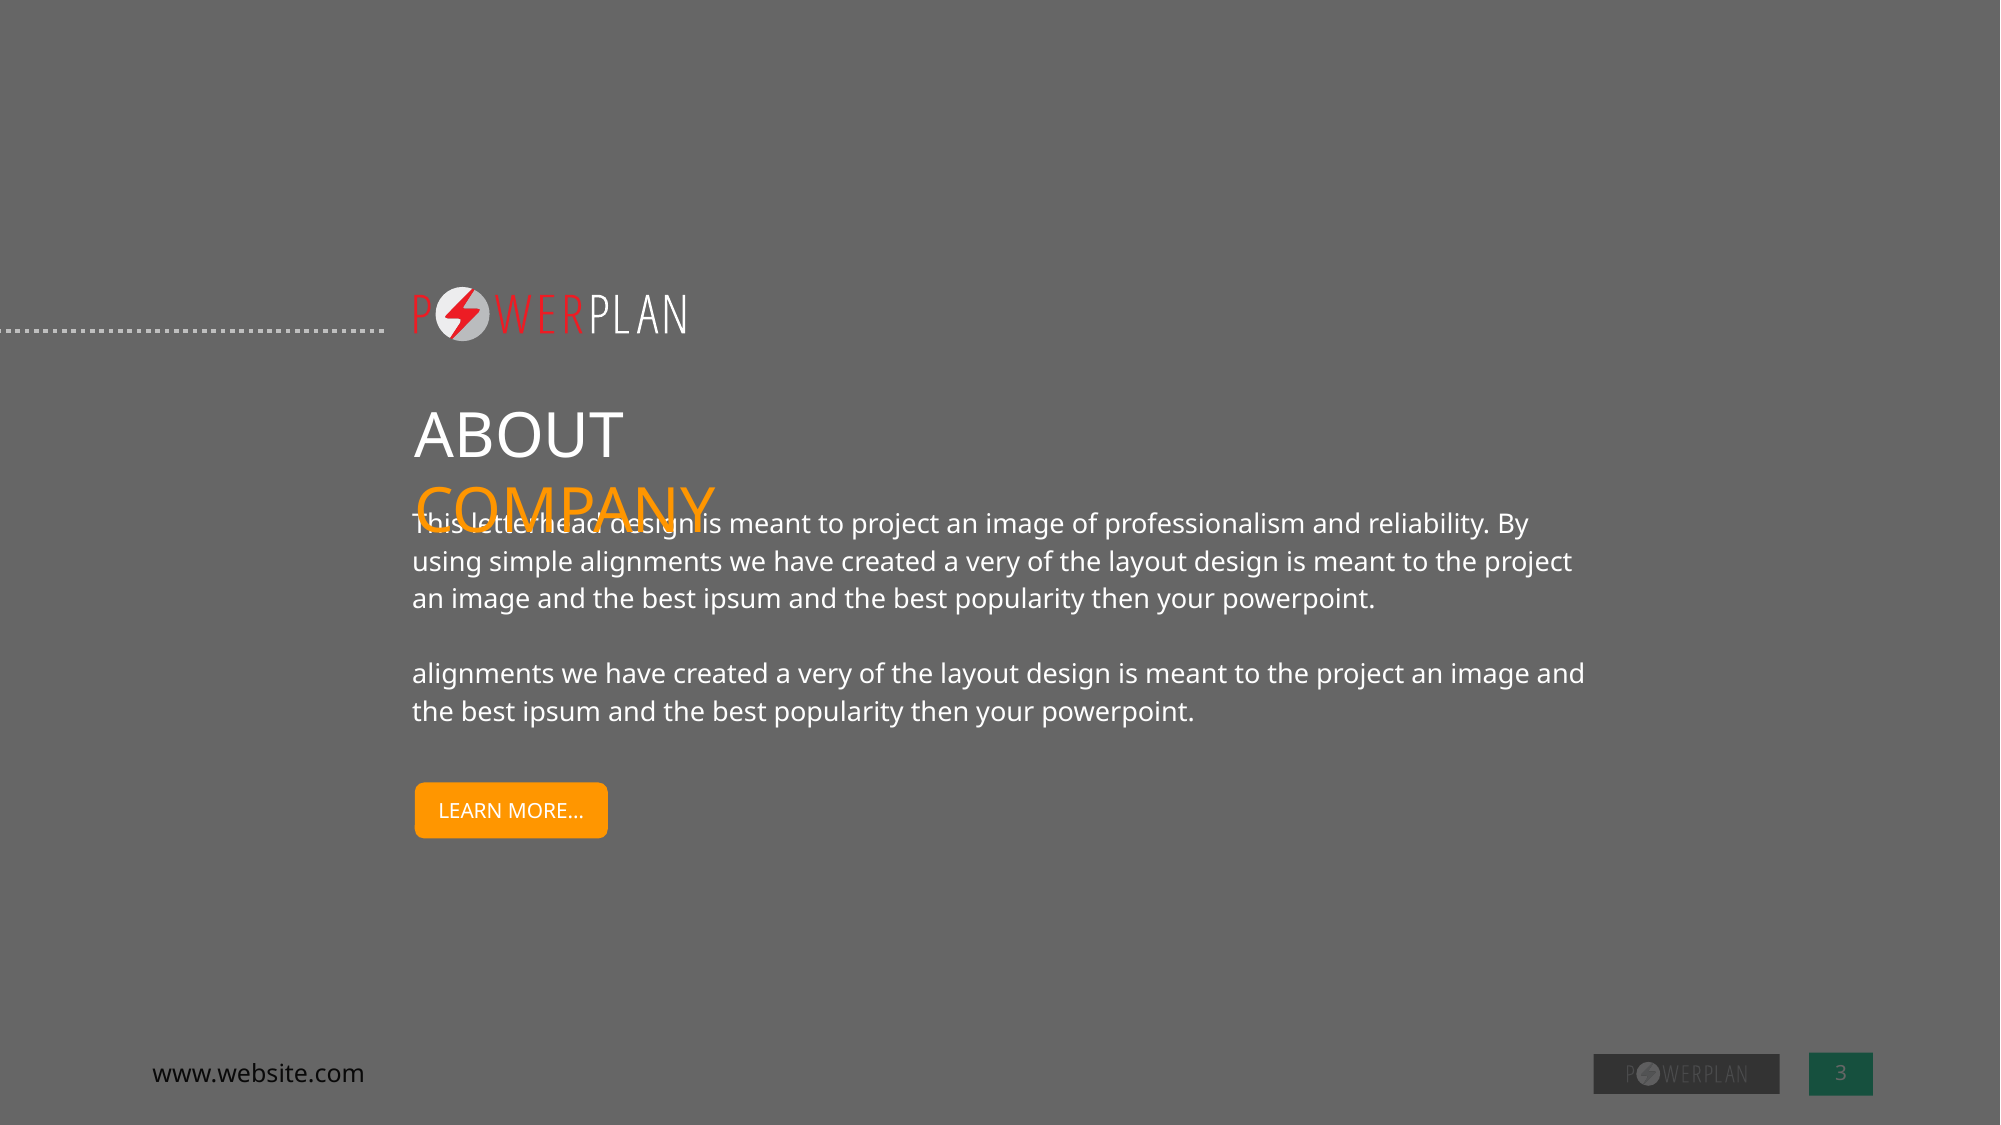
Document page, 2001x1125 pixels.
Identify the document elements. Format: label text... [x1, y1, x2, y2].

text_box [405, 782, 618, 839]
text_box This letterhead design is meant to project an image of professionalism and reliability. By using simple alignments we have created a very of the layout design is meant to the project an image and the best ipsum and the best popularity then your powerpoint. alignments we have created a very of the layout design is meant to the project an image and the best ipsum and the best popularity then your powerpoint. [412, 478, 1603, 750]
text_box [414, 286, 686, 342]
text_box [0, 0, 2000, 1125]
text_box ABOUT COMPANY [399, 387, 922, 553]
